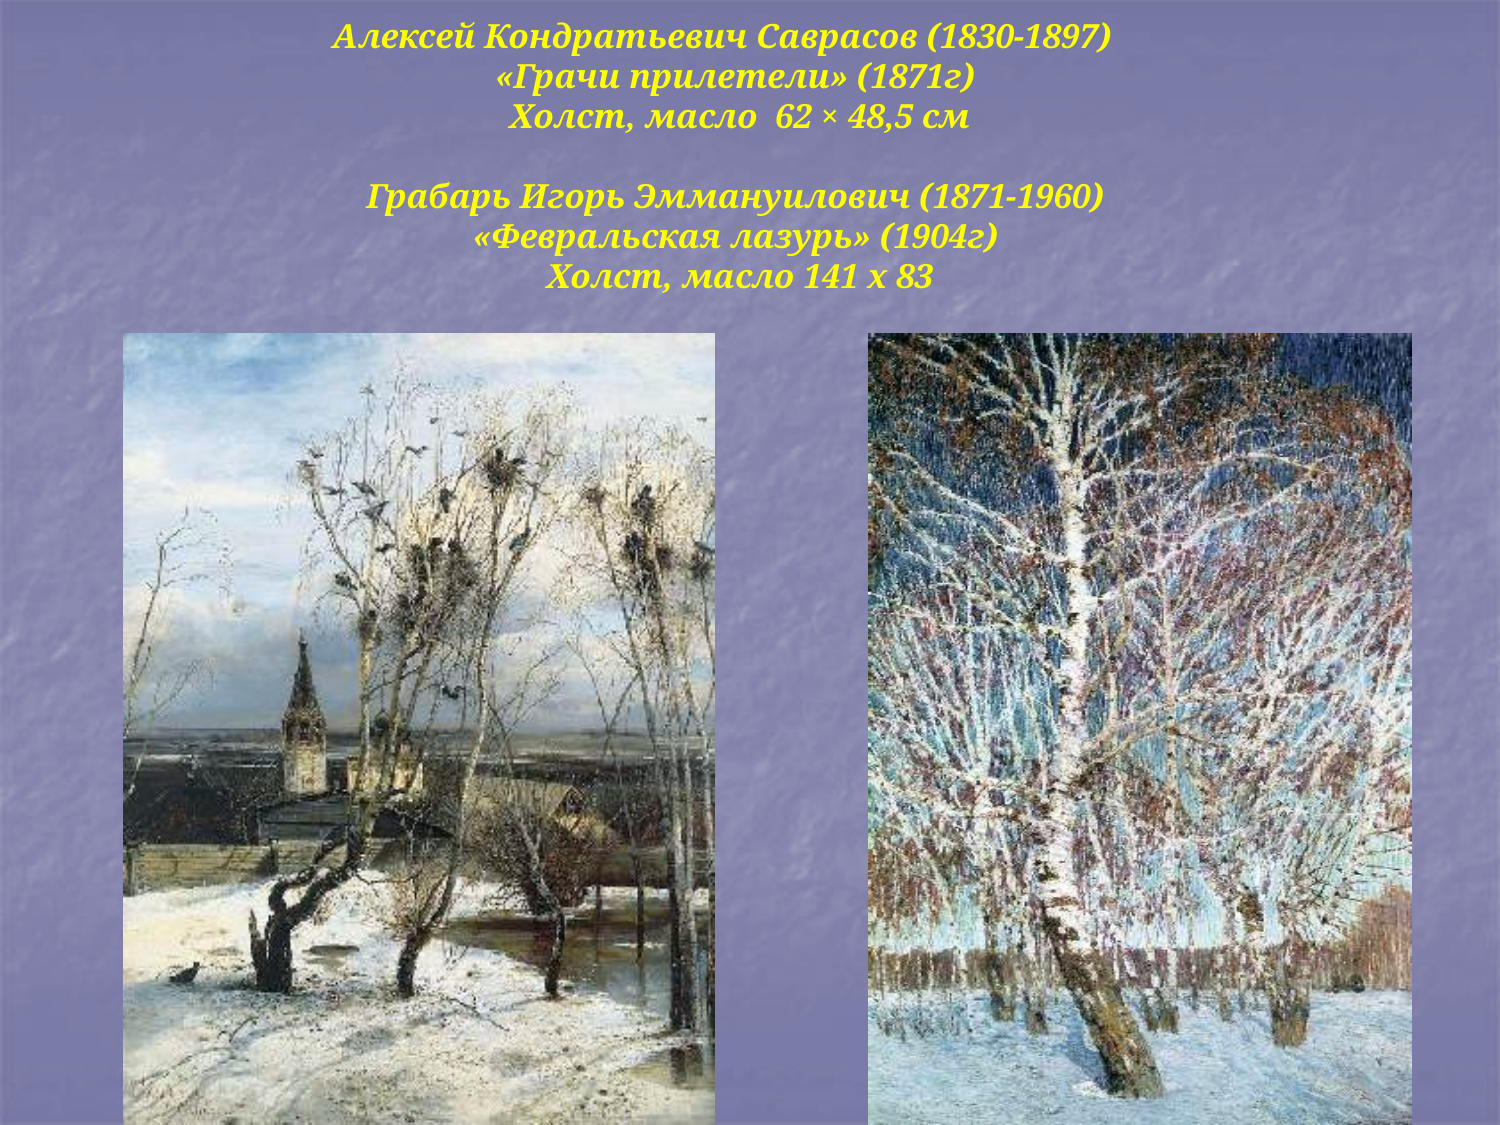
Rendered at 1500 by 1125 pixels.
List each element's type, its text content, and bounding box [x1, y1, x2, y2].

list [867, 333, 1412, 1125]
title Алексей Кондратьевич Саврасов (1830-1897) «Грачи прилетели» (1871г) Холст, масло 62 × 48,5 см Грабарь Игорь Эммануилович (1871-1960) «Февральская лазурь» (1904г) Холст, масло 141 х 83 [64, 42, 1415, 268]
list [123, 333, 715, 1125]
